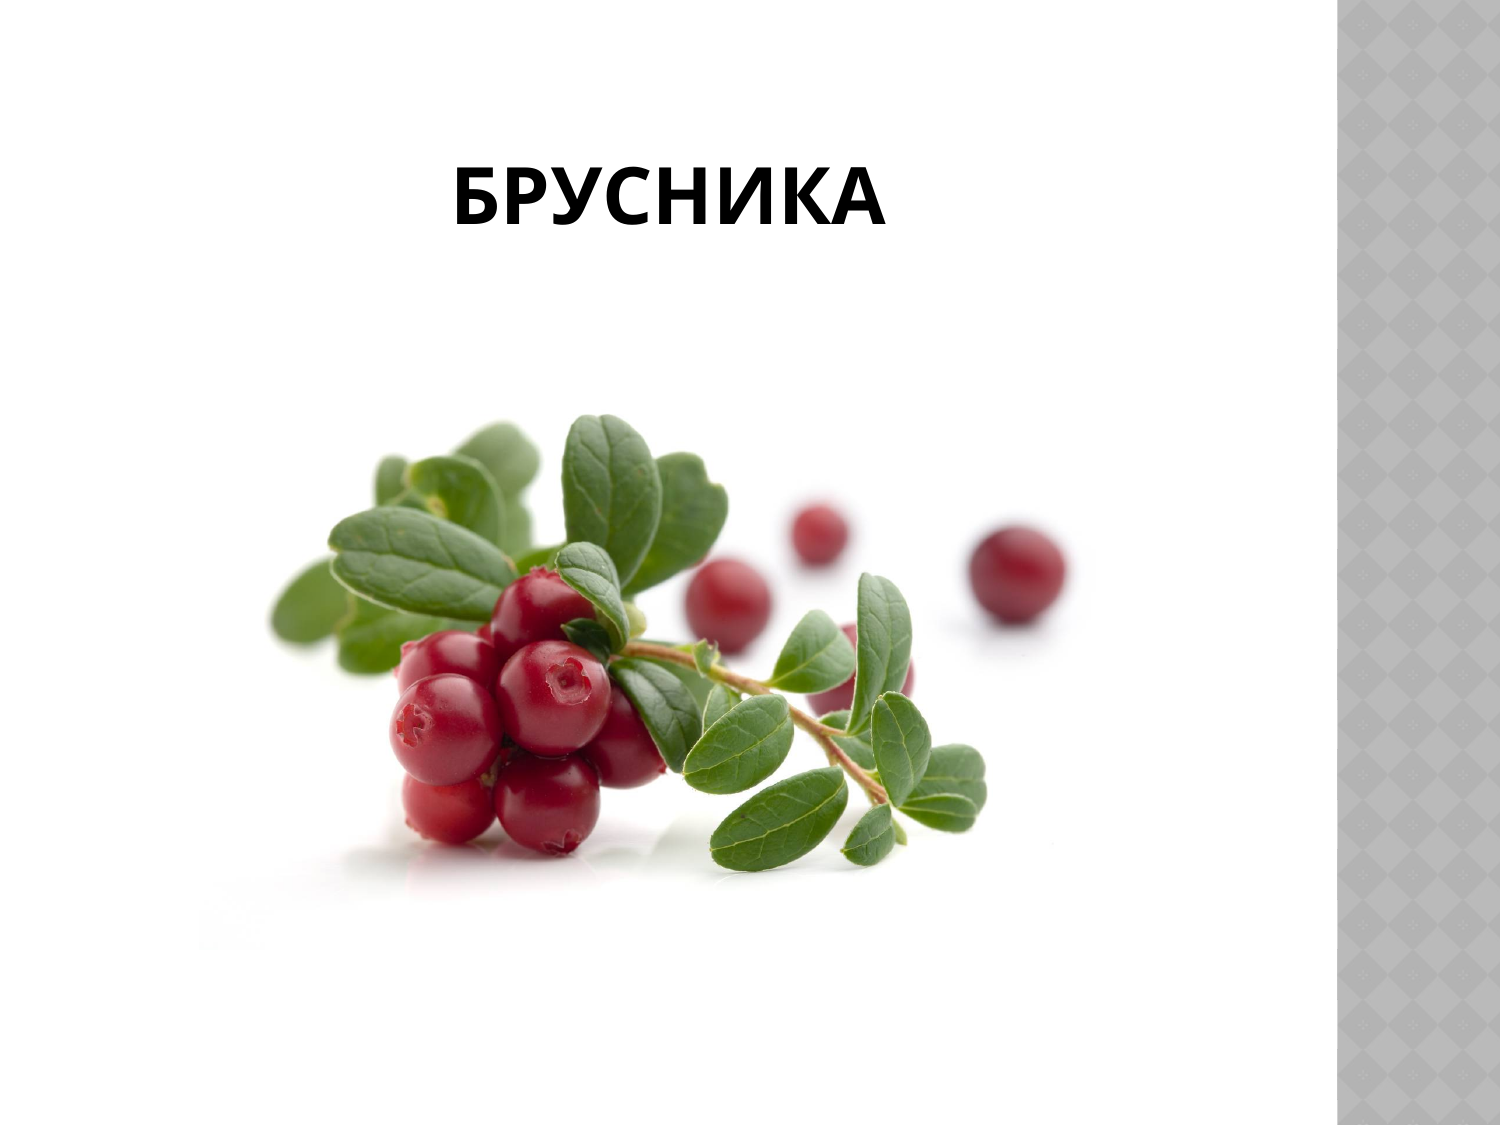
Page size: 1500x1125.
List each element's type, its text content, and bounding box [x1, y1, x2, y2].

picture [198, 292, 1185, 950]
title брусника [75, 52, 1263, 240]
